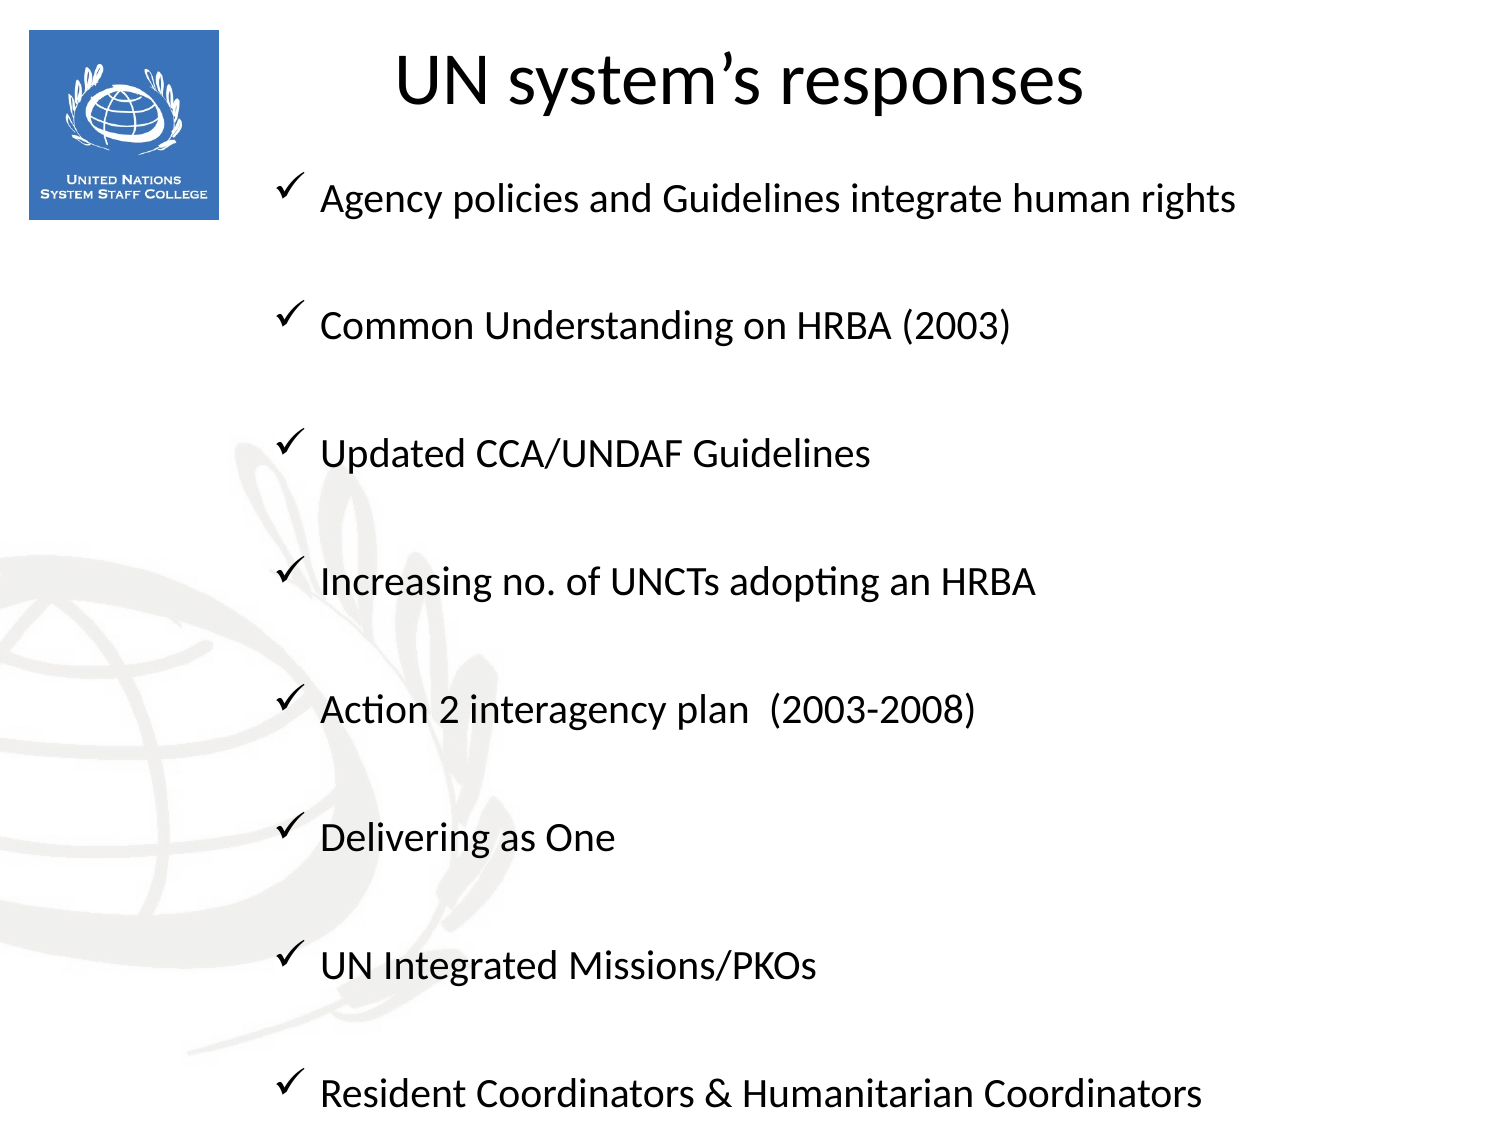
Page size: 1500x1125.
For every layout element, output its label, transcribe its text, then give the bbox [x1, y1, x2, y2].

title UN system’s responses [64, 0, 1416, 150]
picture [29, 30, 219, 220]
list Agency policies and Guidelines integrate human rights Common Understanding on HRBA (2003) Updated CCA/UNDAF Guidelines Increasing no. of UNCTs adopting an HRBA Action 2 interagency plan (2003-2008) Delivering as One UN Integrated Missions/PKOs Resident Coordinators & Humanitarian Coordinators Secretary-General: Policy Committee decision on HR and Development (2008) [182, 172, 1500, 916]
